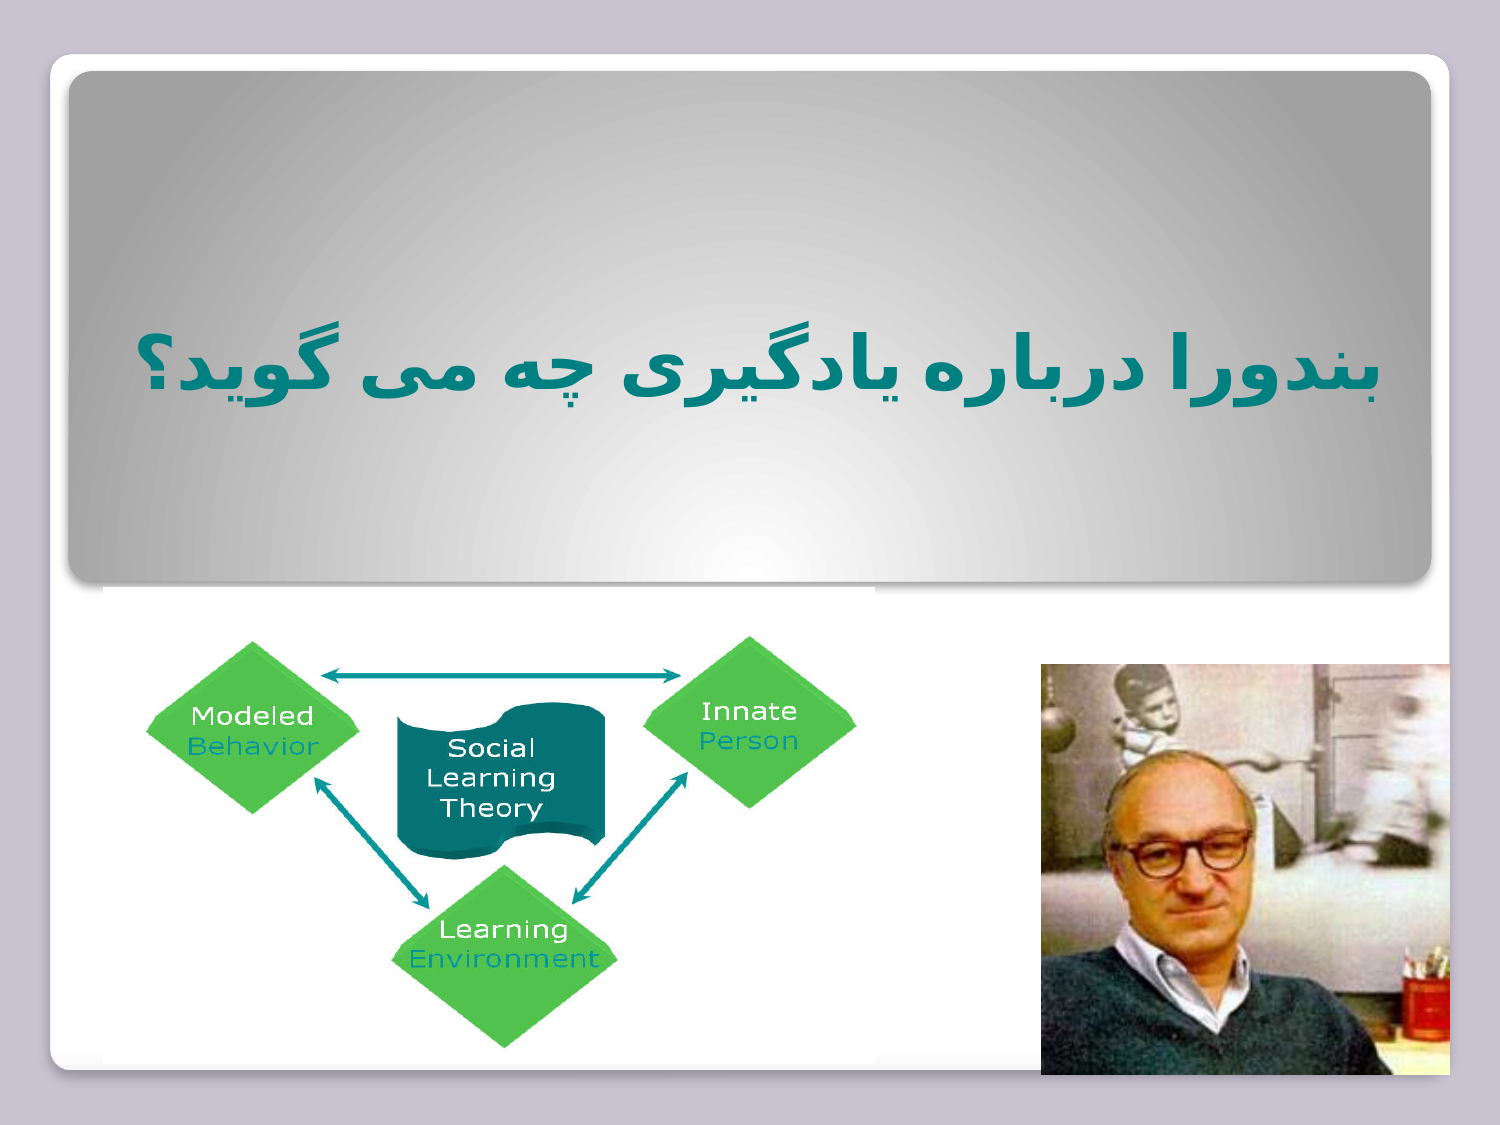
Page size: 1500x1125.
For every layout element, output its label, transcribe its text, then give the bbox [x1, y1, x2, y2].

picture [1041, 664, 1451, 1076]
picture [103, 587, 876, 1065]
title بندورا درباره یادگیری چه می گوید؟ [118, 112, 1394, 413]
